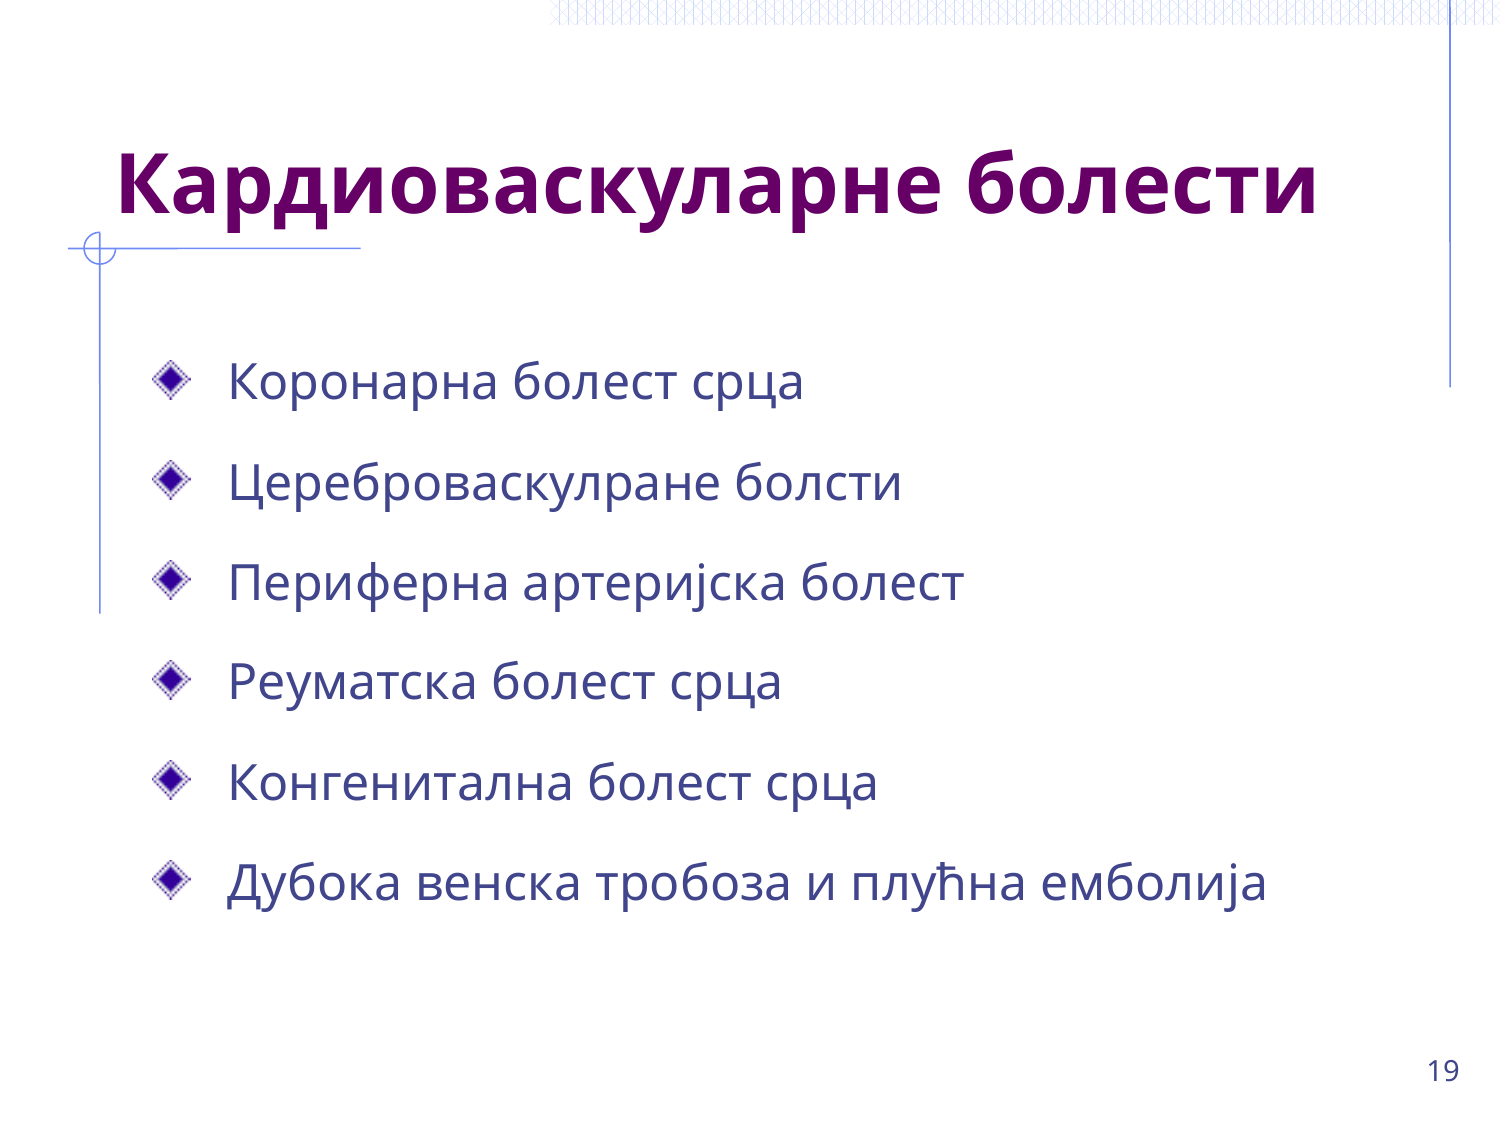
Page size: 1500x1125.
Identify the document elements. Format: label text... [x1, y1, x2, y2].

list Коронарна болест срца Цереброваскулране болсти Периферна артеријска болест Реуматска болест срца Конгенитална болест срца Дубока венска тробоза и плућна емболија [137, 312, 1413, 988]
picture [152, 560, 191, 600]
title Кардиоваскуларне болести [99, 49, 1376, 238]
picture [152, 660, 191, 700]
picture [152, 360, 191, 400]
picture [152, 460, 191, 500]
picture [152, 760, 191, 800]
picture [152, 860, 191, 900]
slide_number 19 [1162, 1025, 1475, 1100]
